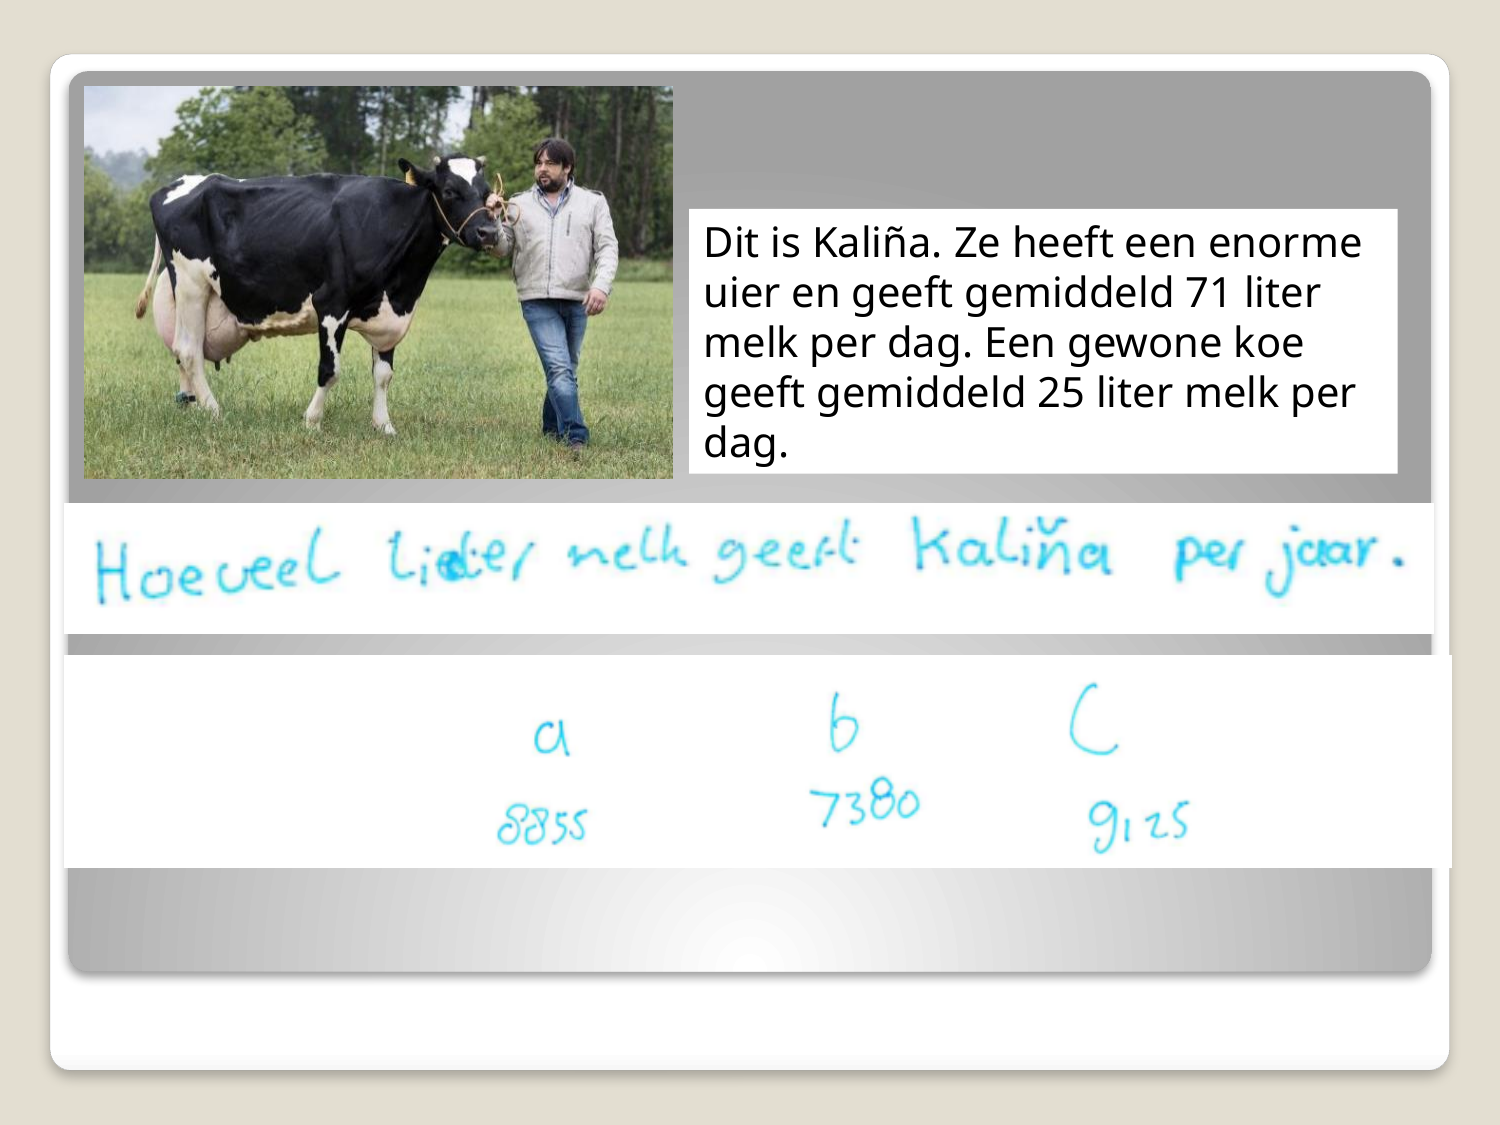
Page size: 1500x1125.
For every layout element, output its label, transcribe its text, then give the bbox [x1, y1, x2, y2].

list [64, 503, 1434, 634]
text_box Dit is Kaliña. Ze heeft een enorme uier en geeft gemiddeld 71 liter melk per dag. Een gewone koe geeft gemiddeld 25 liter melk per dag. [689, 208, 1398, 474]
picture [64, 654, 1452, 868]
picture [84, 86, 673, 479]
